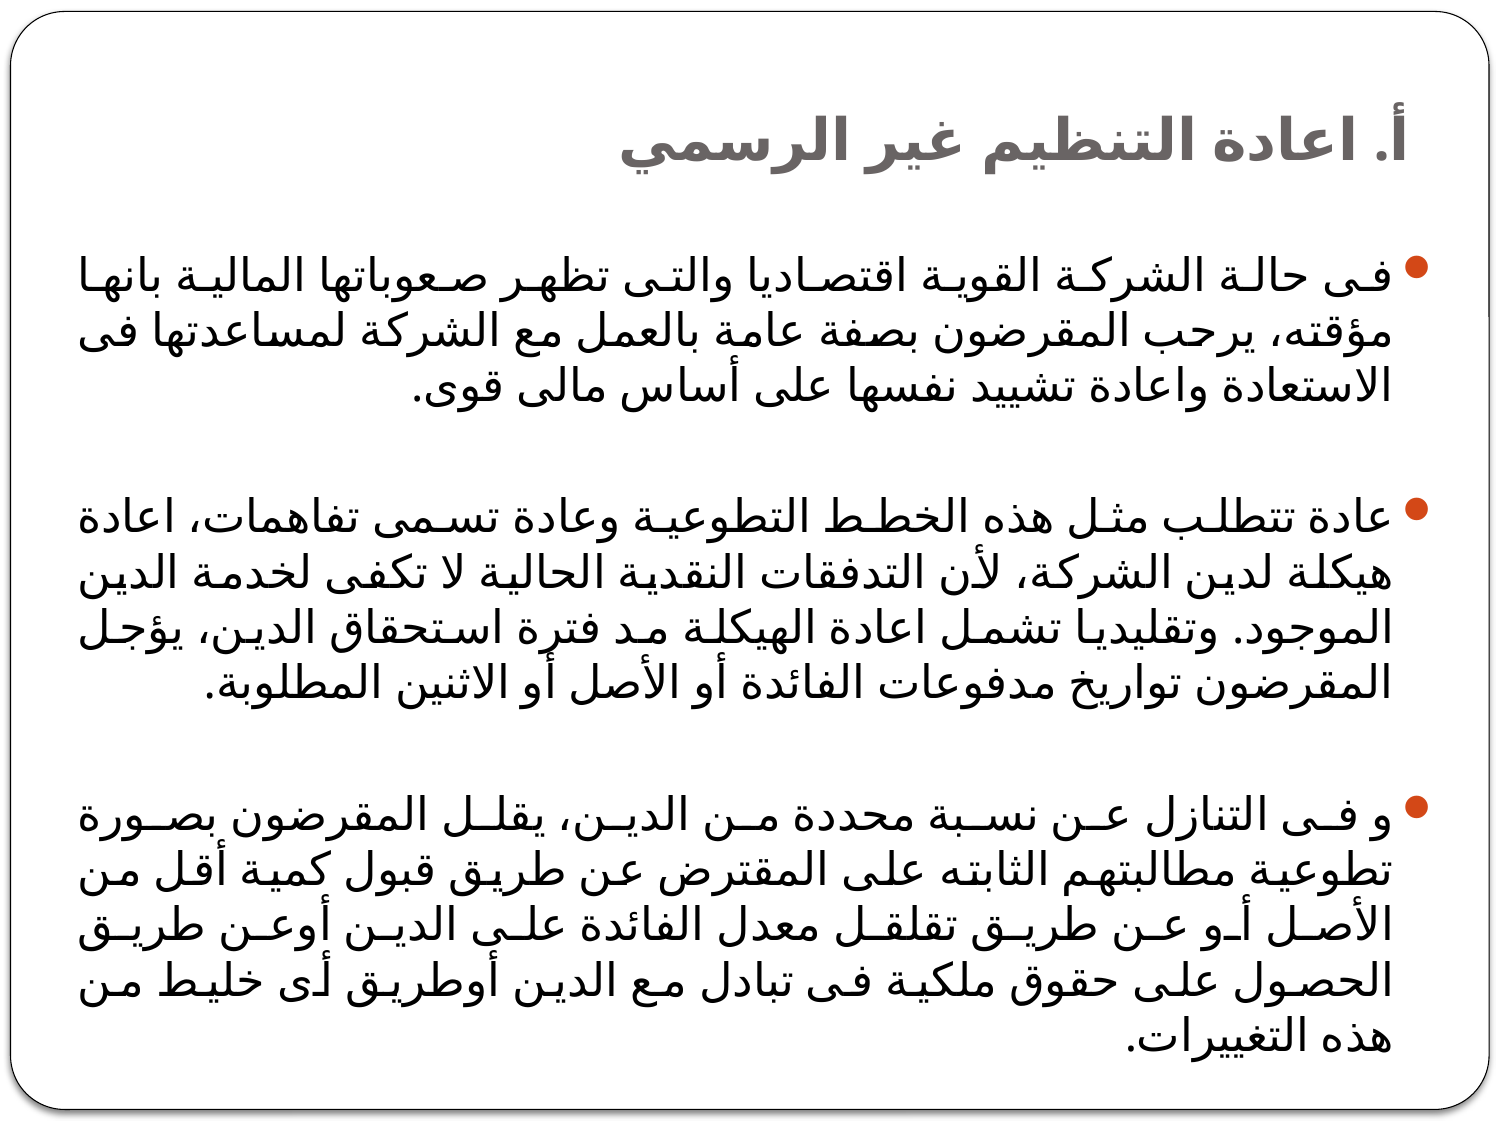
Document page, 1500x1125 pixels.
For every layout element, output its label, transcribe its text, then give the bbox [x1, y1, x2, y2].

title أ. اعادة التنظيم غير الرسمي [150, 45, 1425, 188]
list فى حالة الشركة القوية اقتصاديا والتى تظهر صعوباتها المالية بانها مؤقته، يرحب المقرضون بصفة عامة بالعمل مع الشركة لمساعدتها فى الاستعادة واعادة تشييد نفسها على أساس مالى قوى. عادة تتطلب مثل هذه الخطط التطوعية وعادة تسمى تفاهمات، اعادة هيكلة لدين الشركة، لأن التدفقات النقدية الحالية لا تكفى لخدمة الدين الموجود. وتقليديا تشمل اعادة الهيكلة مد فترة استحقاق الدين، يؤجل المقرضون تواريخ مدفوعات الفائدة أو الأصل أو الاثنين المطلوبة. و فى التنازل عن نسبة محددة من الدين، يقلل المقرضون بصورة تطوعية مطالبتهم الثابته على المقترض عن طريق قبول كمية أقل من الأصل أو عن طريق تقلقل معدل الفائدة على الدين أوعن طريق الحصول على حقوق ملكية فى تبادل مع الدين أوطريق أى خليط من هذه التغييرات. [62, 237, 1450, 1075]
